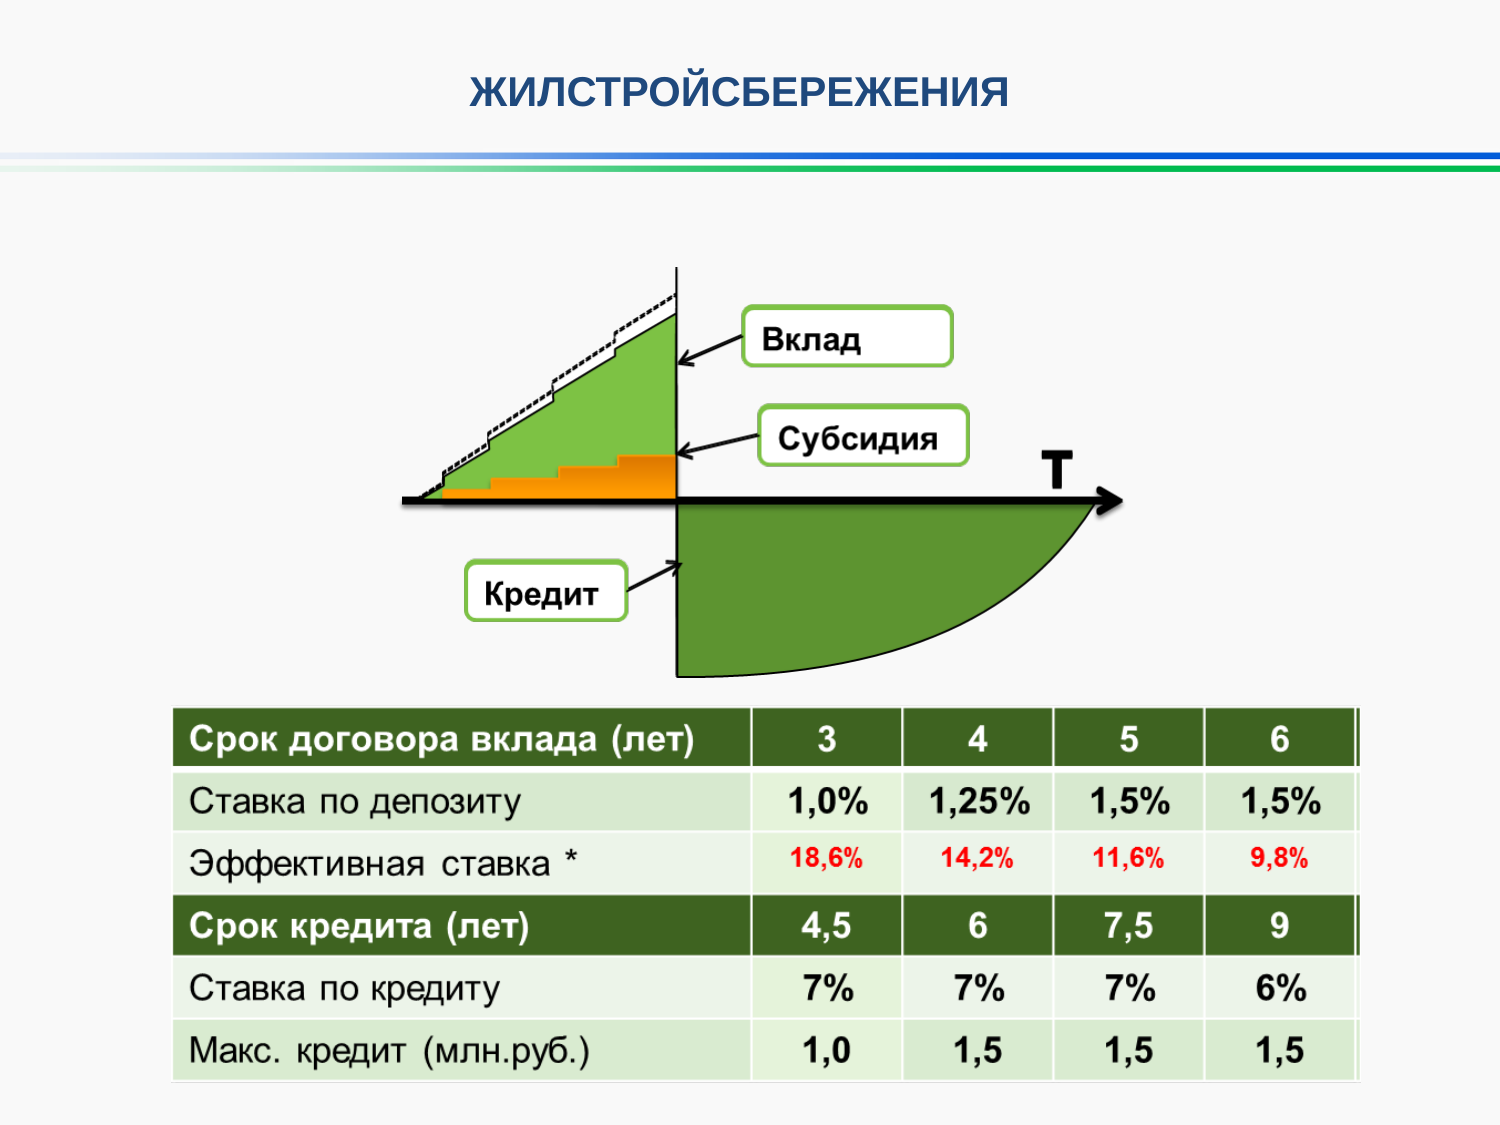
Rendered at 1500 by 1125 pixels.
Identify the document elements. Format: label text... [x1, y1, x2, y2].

title ЖИЛСТРОЙСБЕРЕЖЕНИЯ [64, 0, 1415, 184]
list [395, 266, 1157, 678]
picture [0, 0, 1500, 1125]
